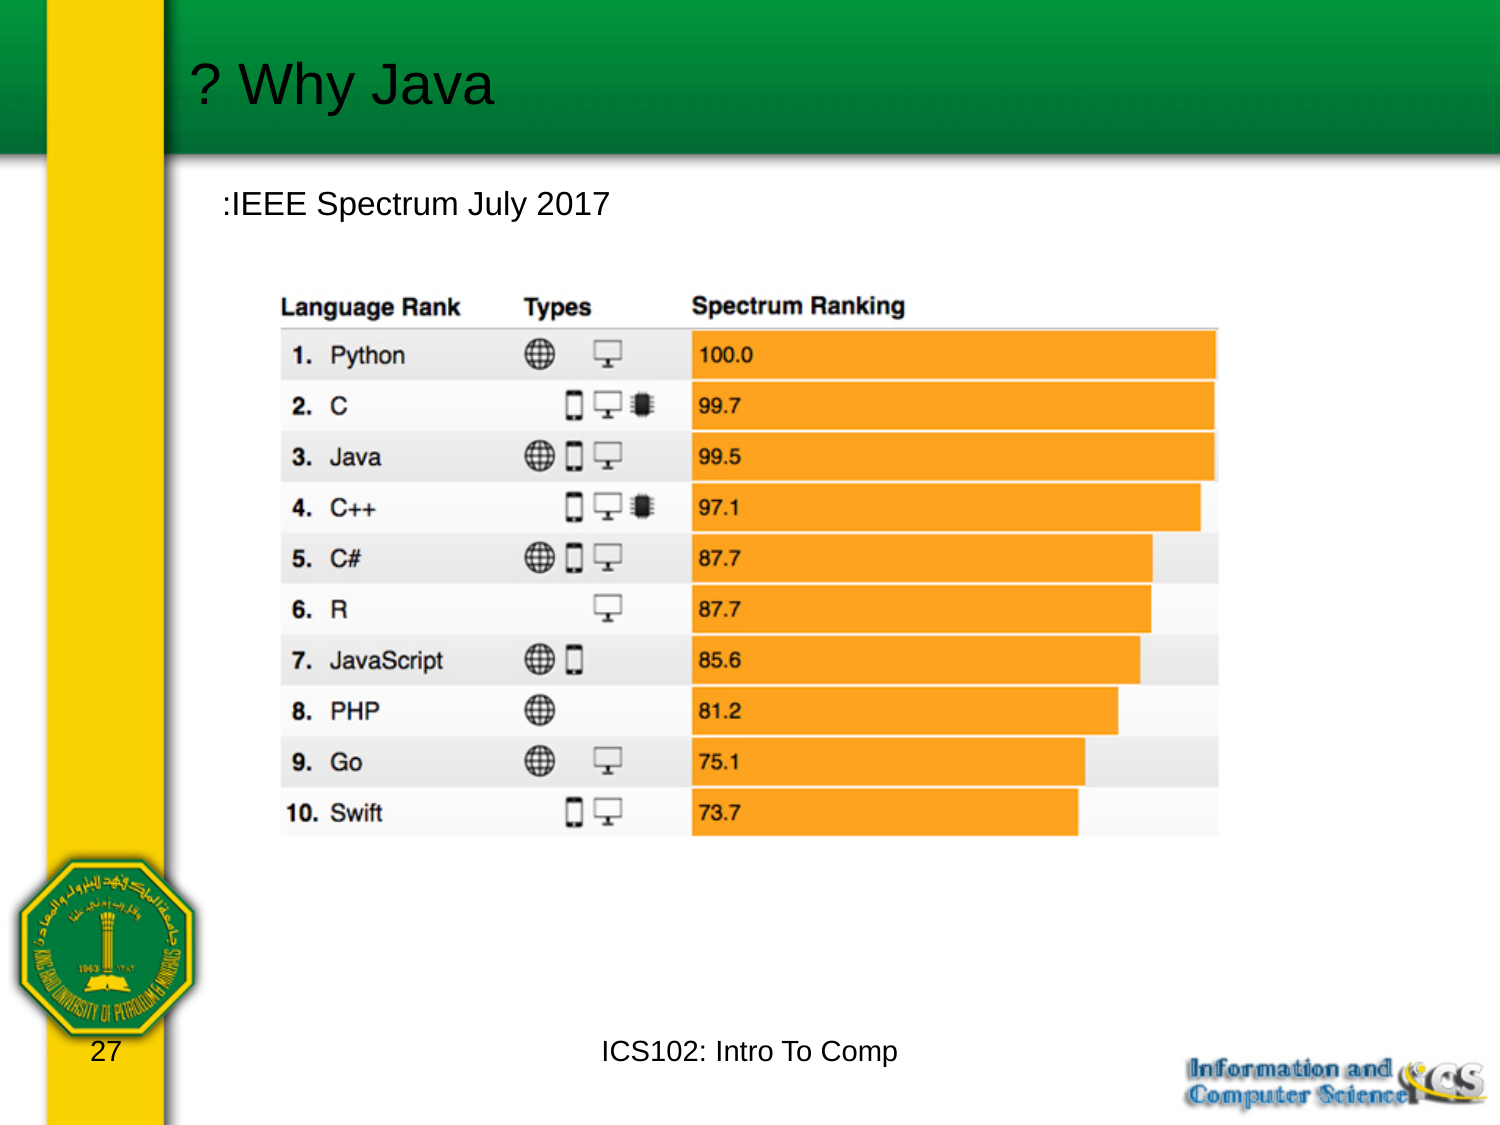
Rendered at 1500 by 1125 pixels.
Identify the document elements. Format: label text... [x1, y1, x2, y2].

title Why Java ? [174, 24, 738, 138]
picture [0, 0, 1500, 1125]
slide_number 27 [74, 1024, 426, 1103]
text_box IEEE Spectrum July 2017: [207, 174, 983, 230]
footer ICS102: Intro To Comp [512, 1024, 988, 1103]
